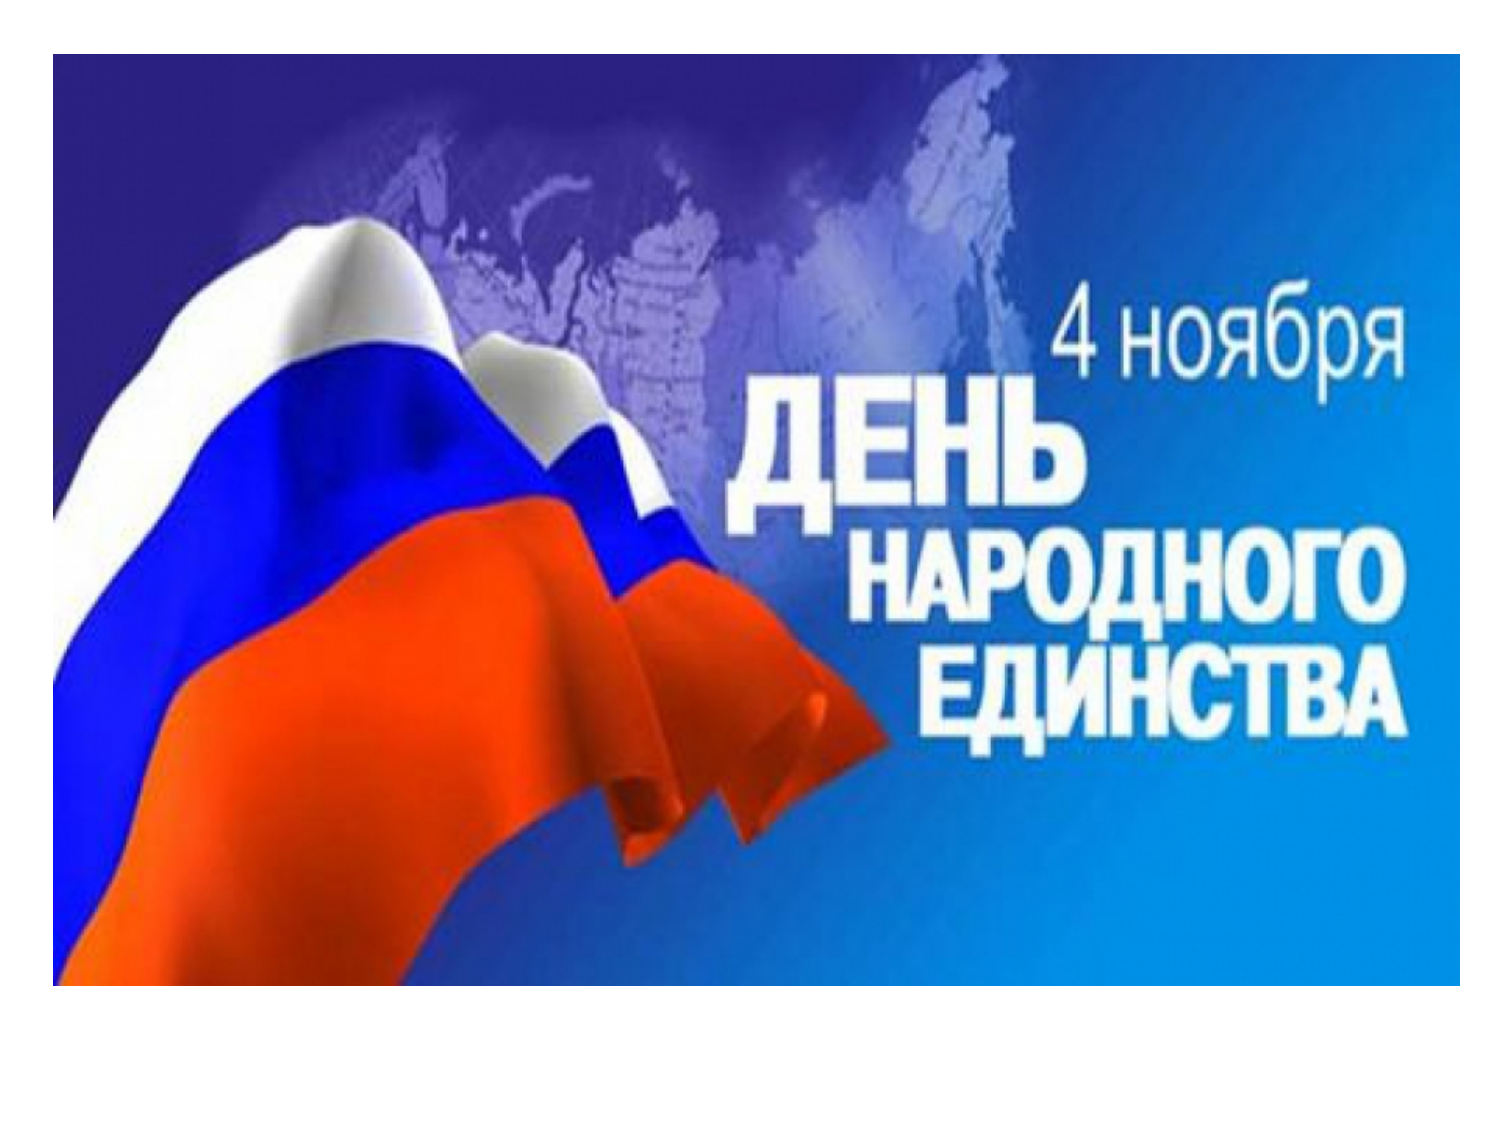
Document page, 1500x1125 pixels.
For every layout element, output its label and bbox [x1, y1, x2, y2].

picture [52, 54, 1460, 987]
